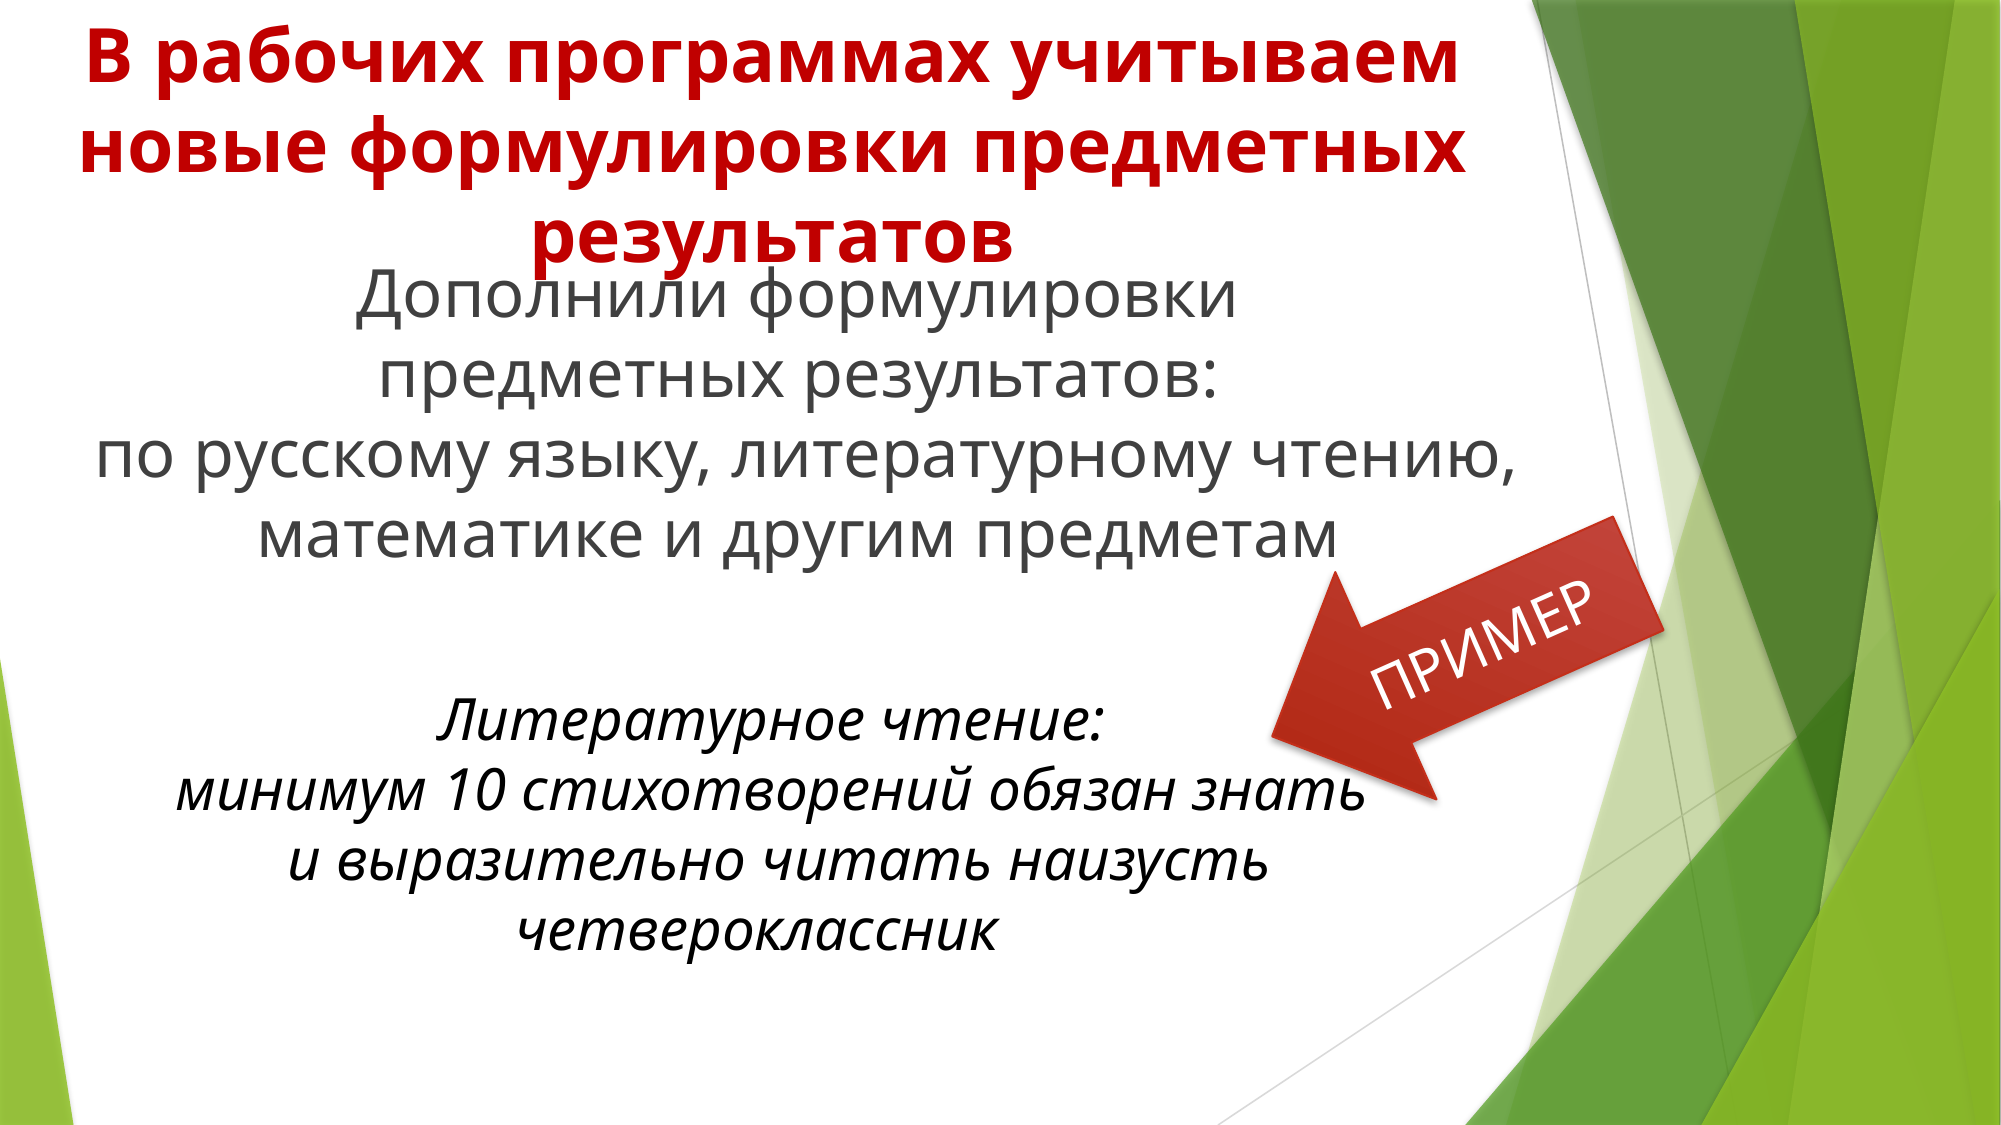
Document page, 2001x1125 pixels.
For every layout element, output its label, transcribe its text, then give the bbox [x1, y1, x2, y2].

text_box ПРИМЕР [1271, 515, 1665, 801]
title В рабочих программах учитываем новые формулировки предметных результатов [0, 0, 1554, 280]
list Дополнили формулировки предметных результатов: по русскому языку, литературному чтению, математике и другим предметам [48, 243, 1567, 576]
list Литературное чтение: минимум 10 стихотворений обязан знать и выразительно читать наизусть четвероклассник [81, 674, 1463, 1102]
